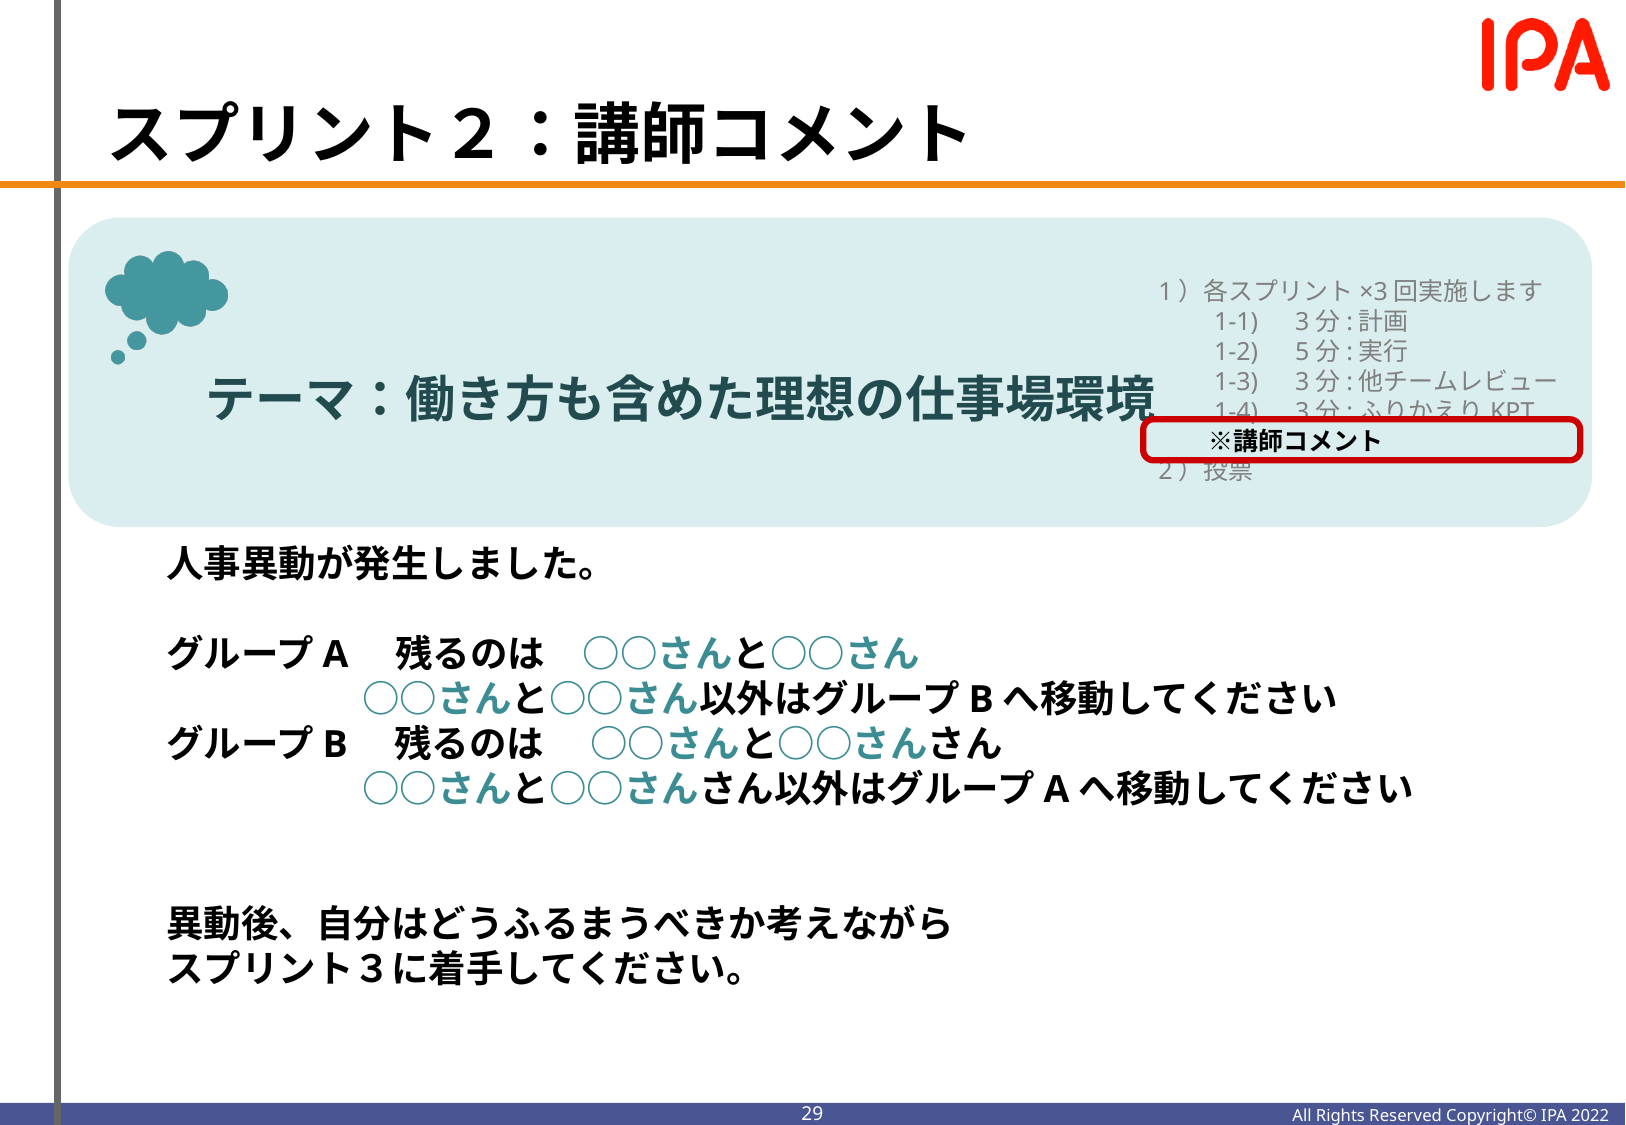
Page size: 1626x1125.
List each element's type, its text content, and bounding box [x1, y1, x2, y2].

text_box 1）各スプリント×3回実施します 1-1) 3分:計画 1-2) 5分:実行 1-3) 3分:他チームレビュー 1-4) 3分:ふりかえりKPT ※講師コメント 2）投票 [1143, 237, 1593, 510]
text_box [1143, 419, 1581, 461]
text_box [68, 217, 1581, 528]
text_box All Rights Reserved Copyright© IPA 2022 [1225, 1097, 1625, 1125]
text_box 人事異動が発生しました。 グループA 残るのは ○○さんと○○さん ○○さんと○○さん以外はグループBへ移動してください グループB 残るのは ○○さんと○○さんさん ○○さんと○○さんさん以外はグループAへ移動してください 異動後、自分はどうふるまうべきか考えながら スプリント３に着手してください。 [150, 532, 1250, 1125]
picture [1482, 18, 1610, 91]
picture [91, 231, 243, 383]
text_box スプリント２：講師コメント [91, 84, 529, 167]
text_box テーマ：働き方も含めた理想の仕事場環境 [190, 359, 341, 510]
text_box 28 [756, 1094, 869, 1125]
